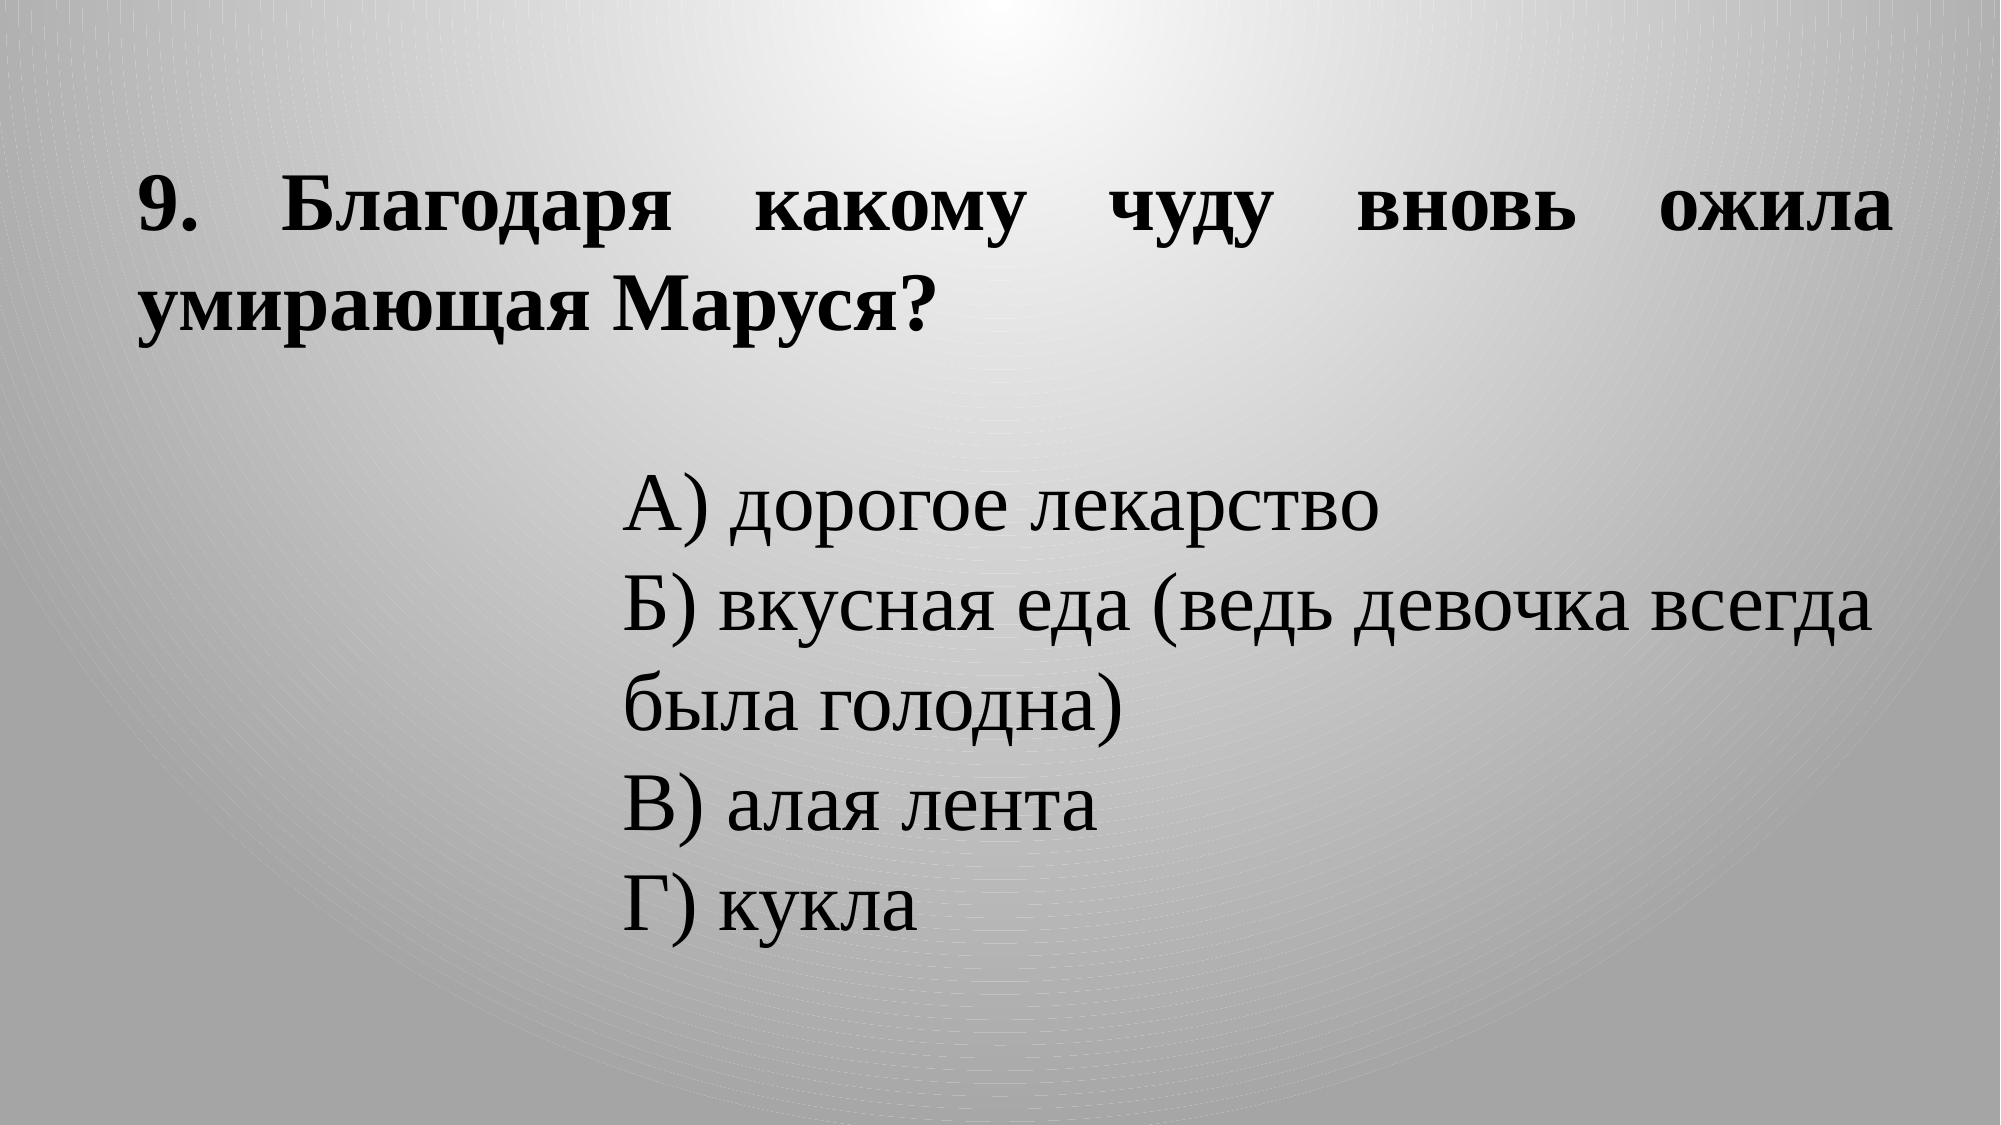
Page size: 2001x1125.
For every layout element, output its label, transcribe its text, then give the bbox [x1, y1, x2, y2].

text_box 9. Благодаря какому чуду вновь ожила умирающая Маруся? А) дорогое лекарство Б) вкусная еда (ведь девочка всегда была голодна) В) алая лента Г) кукла [123, 139, 1911, 955]
